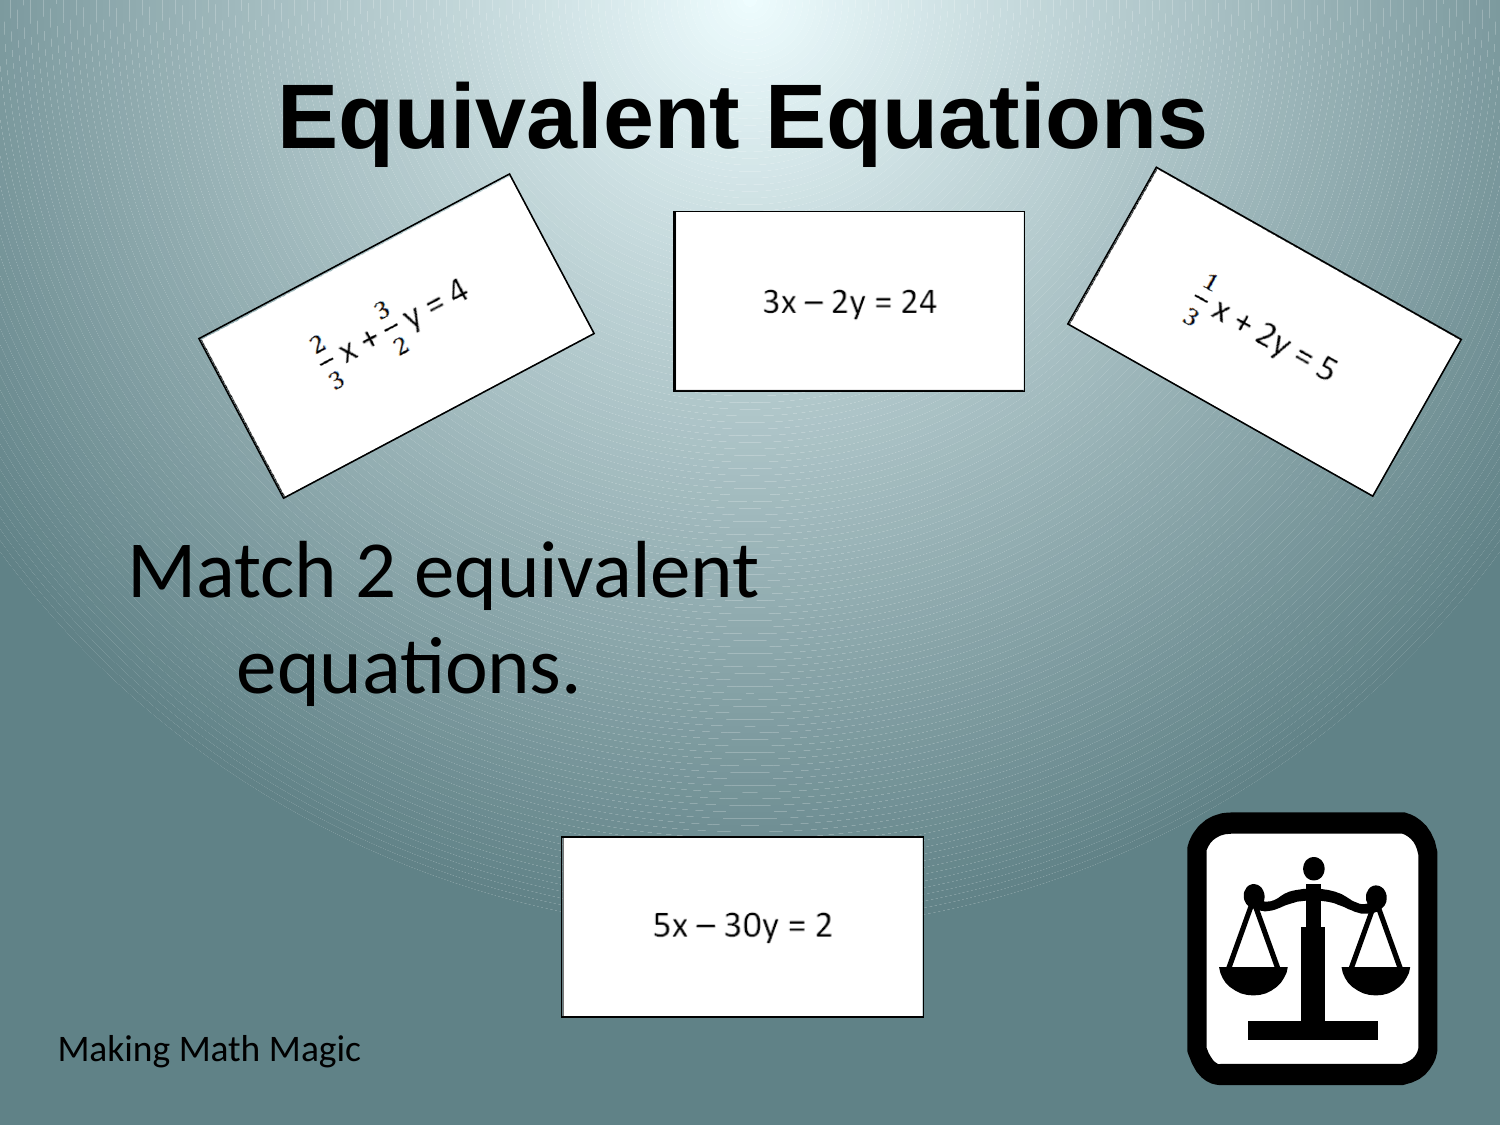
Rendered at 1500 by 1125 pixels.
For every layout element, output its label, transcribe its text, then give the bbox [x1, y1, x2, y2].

picture [562, 837, 924, 1017]
title Match 2 equivalent equations. [112, 249, 1388, 913]
picture [202, 177, 592, 496]
text_box Making Math Magic [42, 1016, 531, 1077]
picture [1070, 170, 1459, 494]
picture [674, 212, 1024, 392]
picture [1187, 812, 1438, 1086]
text_box Equivalent Equations [99, 49, 1388, 175]
